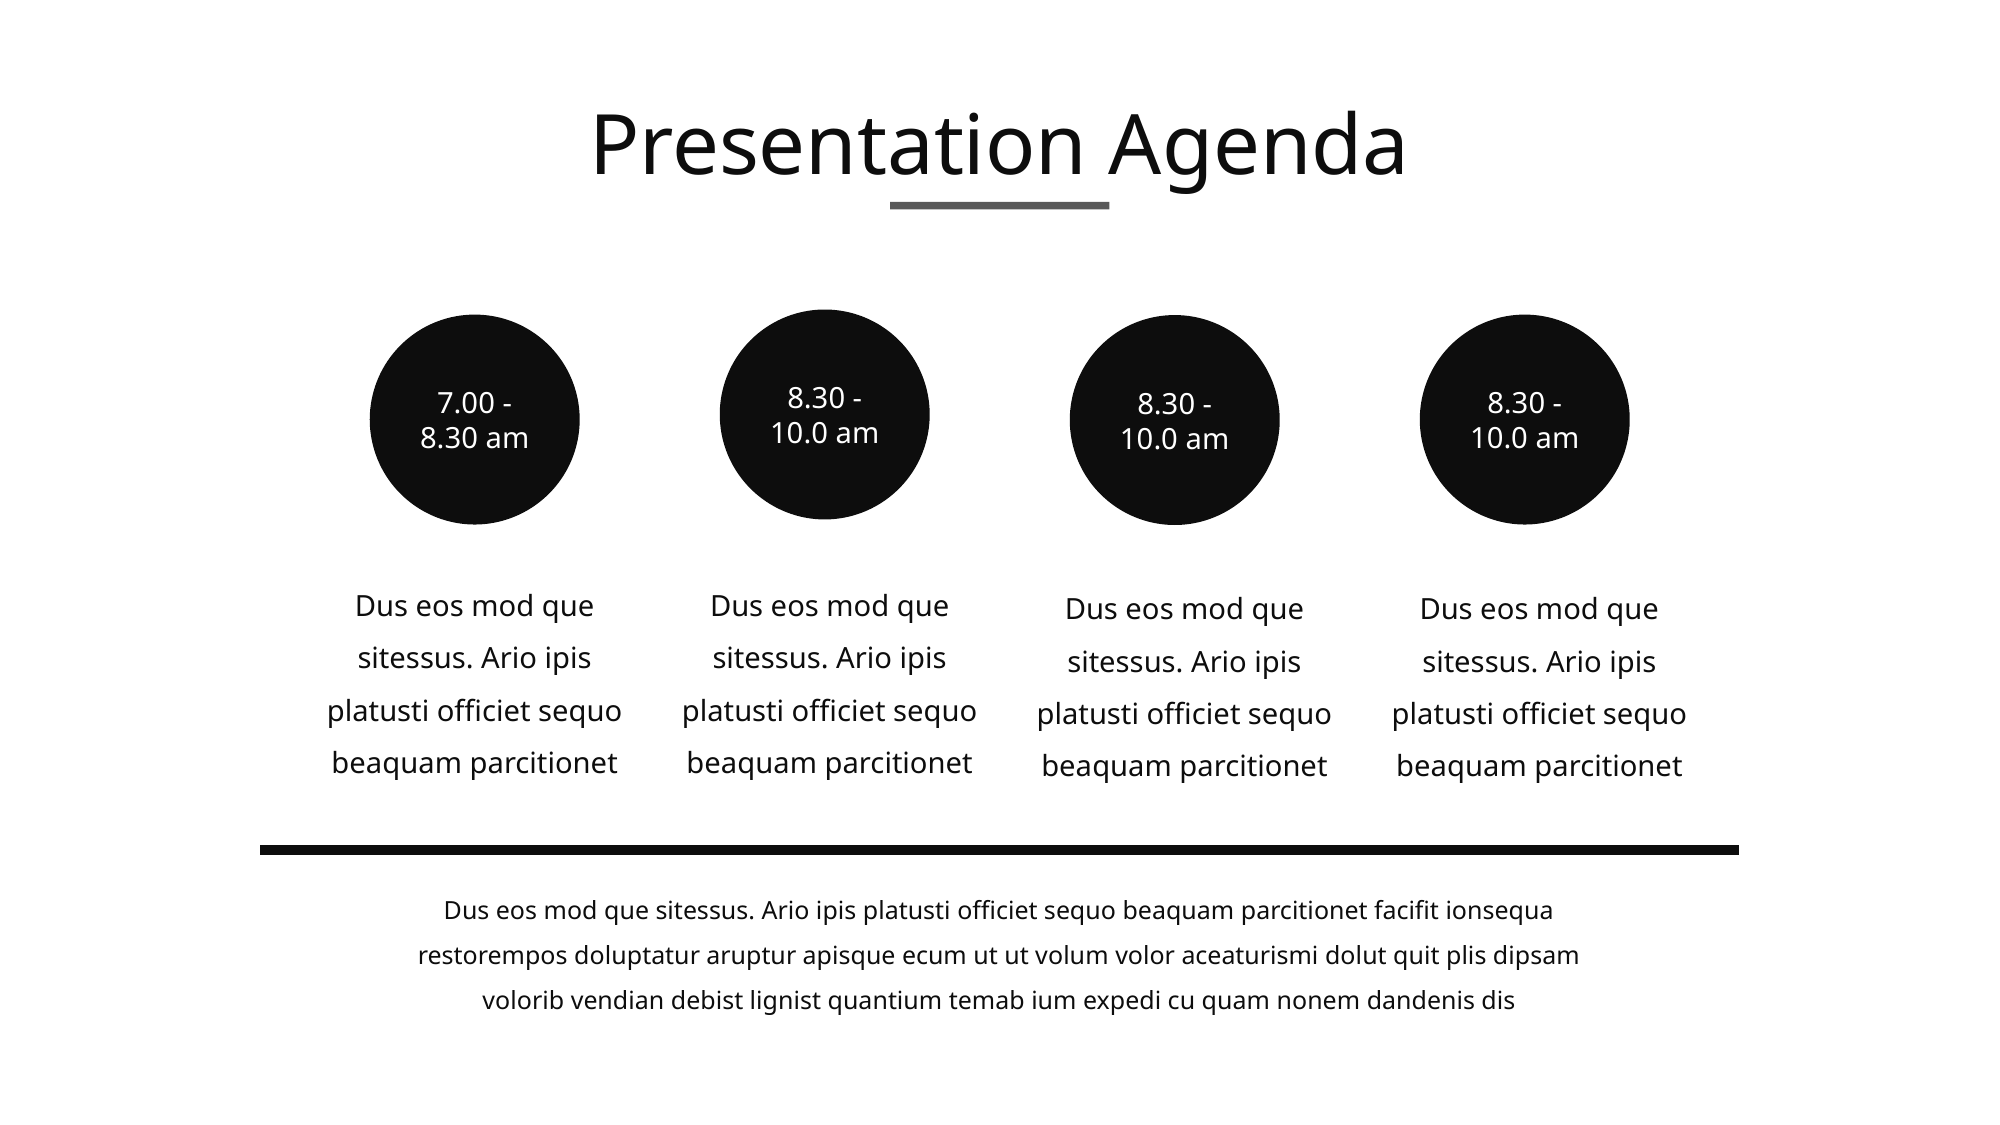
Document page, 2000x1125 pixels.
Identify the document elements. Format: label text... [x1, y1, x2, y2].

text_box [888, 200, 1111, 211]
text_box Dus eos mod que sitessus. Ario ipis platusti officiet sequo beaquam parcitionet [310, 562, 640, 749]
text_box Dus eos mod que sitessus. Ario ipis platusti officiet sequo beaquam parcitionet [1374, 565, 1705, 754]
text_box Dus eos mod que sitessus. Ario ipis platusti officiet sequo beaquam parcitionet [1019, 565, 1350, 754]
text_box Dus eos mod que sitessus. Ario ipis platusti officiet sequo beaquam parcitionet facifit ionsequa restorempos doluptatur aruptur apisque ecum ut ut volum volor aceaturismi dolut quit plis dipsam volorib vendian debist lignist quantium temab ium expedi cu quam nonem dandenis dis [389, 872, 1611, 1010]
text_box Presentation Agenda [0, 96, 2000, 187]
text_box Dus eos mod que sitessus. Ario ipis platusti officiet sequo beaquam parcitionet [664, 562, 995, 751]
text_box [369, 309, 1630, 526]
